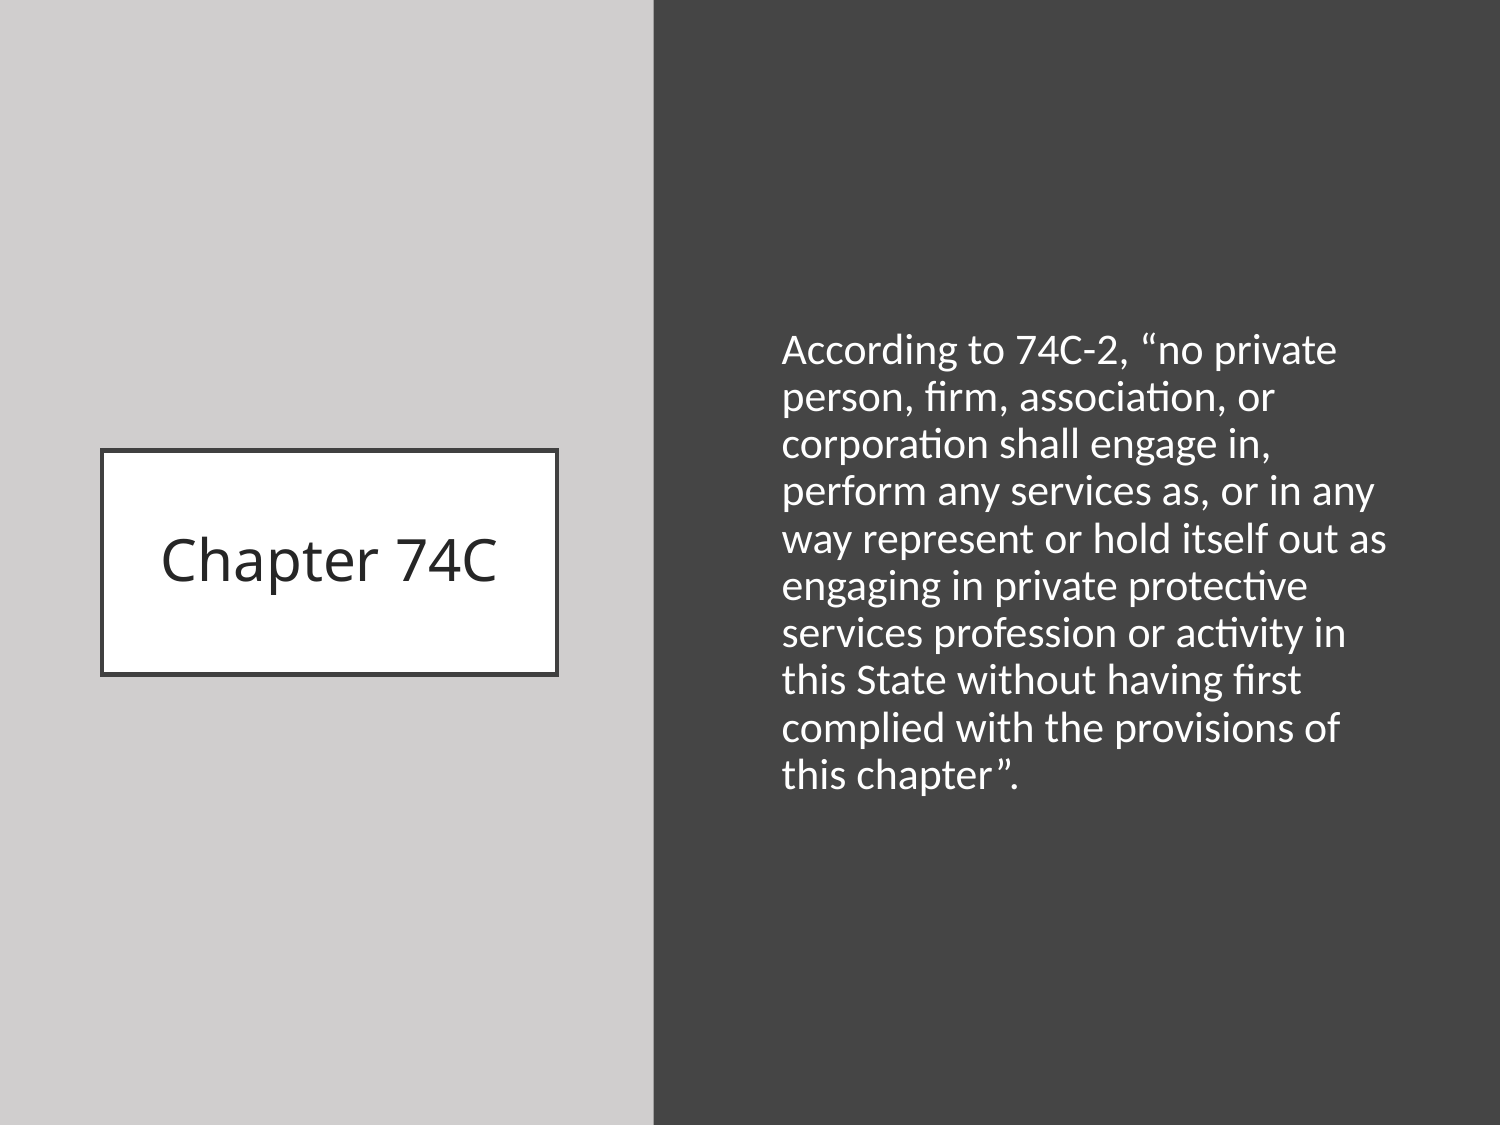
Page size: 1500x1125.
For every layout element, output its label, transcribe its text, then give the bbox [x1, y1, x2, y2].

text_box [0, 0, 655, 1125]
title Chapter 74C [102, 450, 558, 675]
list According to 74C-2, “no private person, firm, association, or corporation shall engage in, perform any services as, or in any way represent or hold itself out as engaging in private protective services profession or activity in this State without having first complied with the provisions of this chapter”. [744, 131, 1410, 994]
